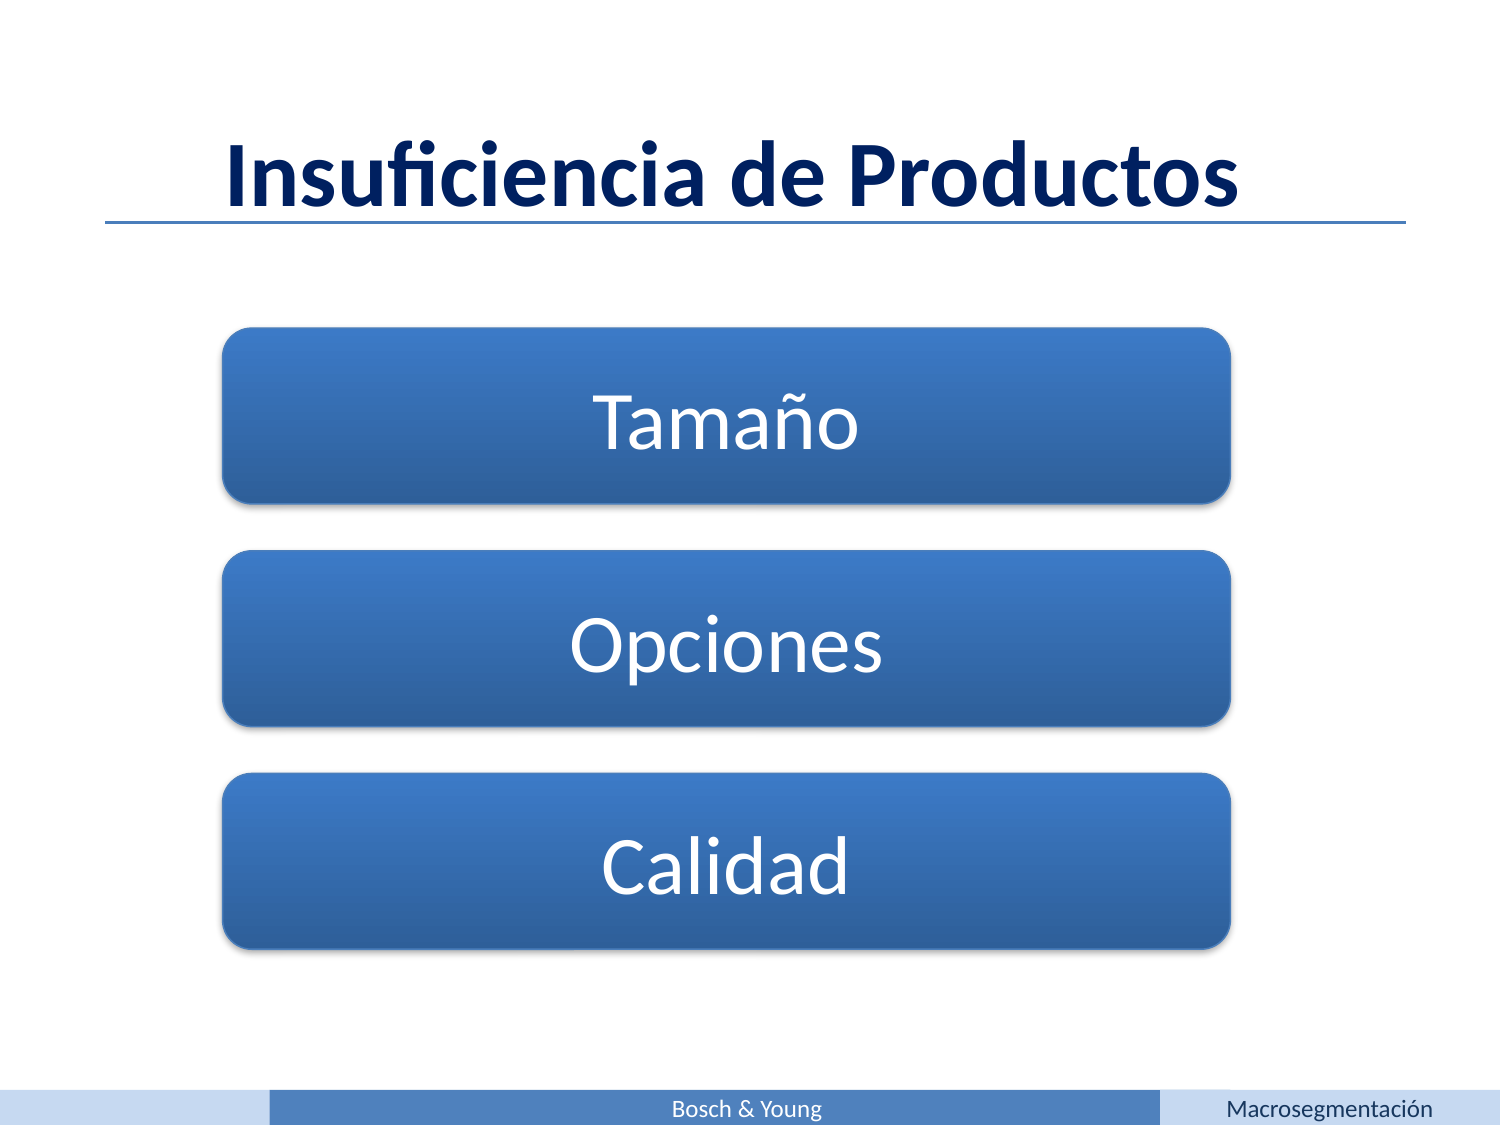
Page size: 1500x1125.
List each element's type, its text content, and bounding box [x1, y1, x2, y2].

text_box [0, 1088, 272, 1125]
text_box Macrosegmentación [1158, 1088, 1500, 1125]
text_box Calidad [221, 772, 1232, 951]
text_box Tamaño [221, 327, 1232, 505]
text_box Opciones [221, 550, 1232, 728]
text_box Bosch & Young [272, 1088, 1158, 1125]
text_box Insuficiencia de Productos [46, 105, 1418, 233]
